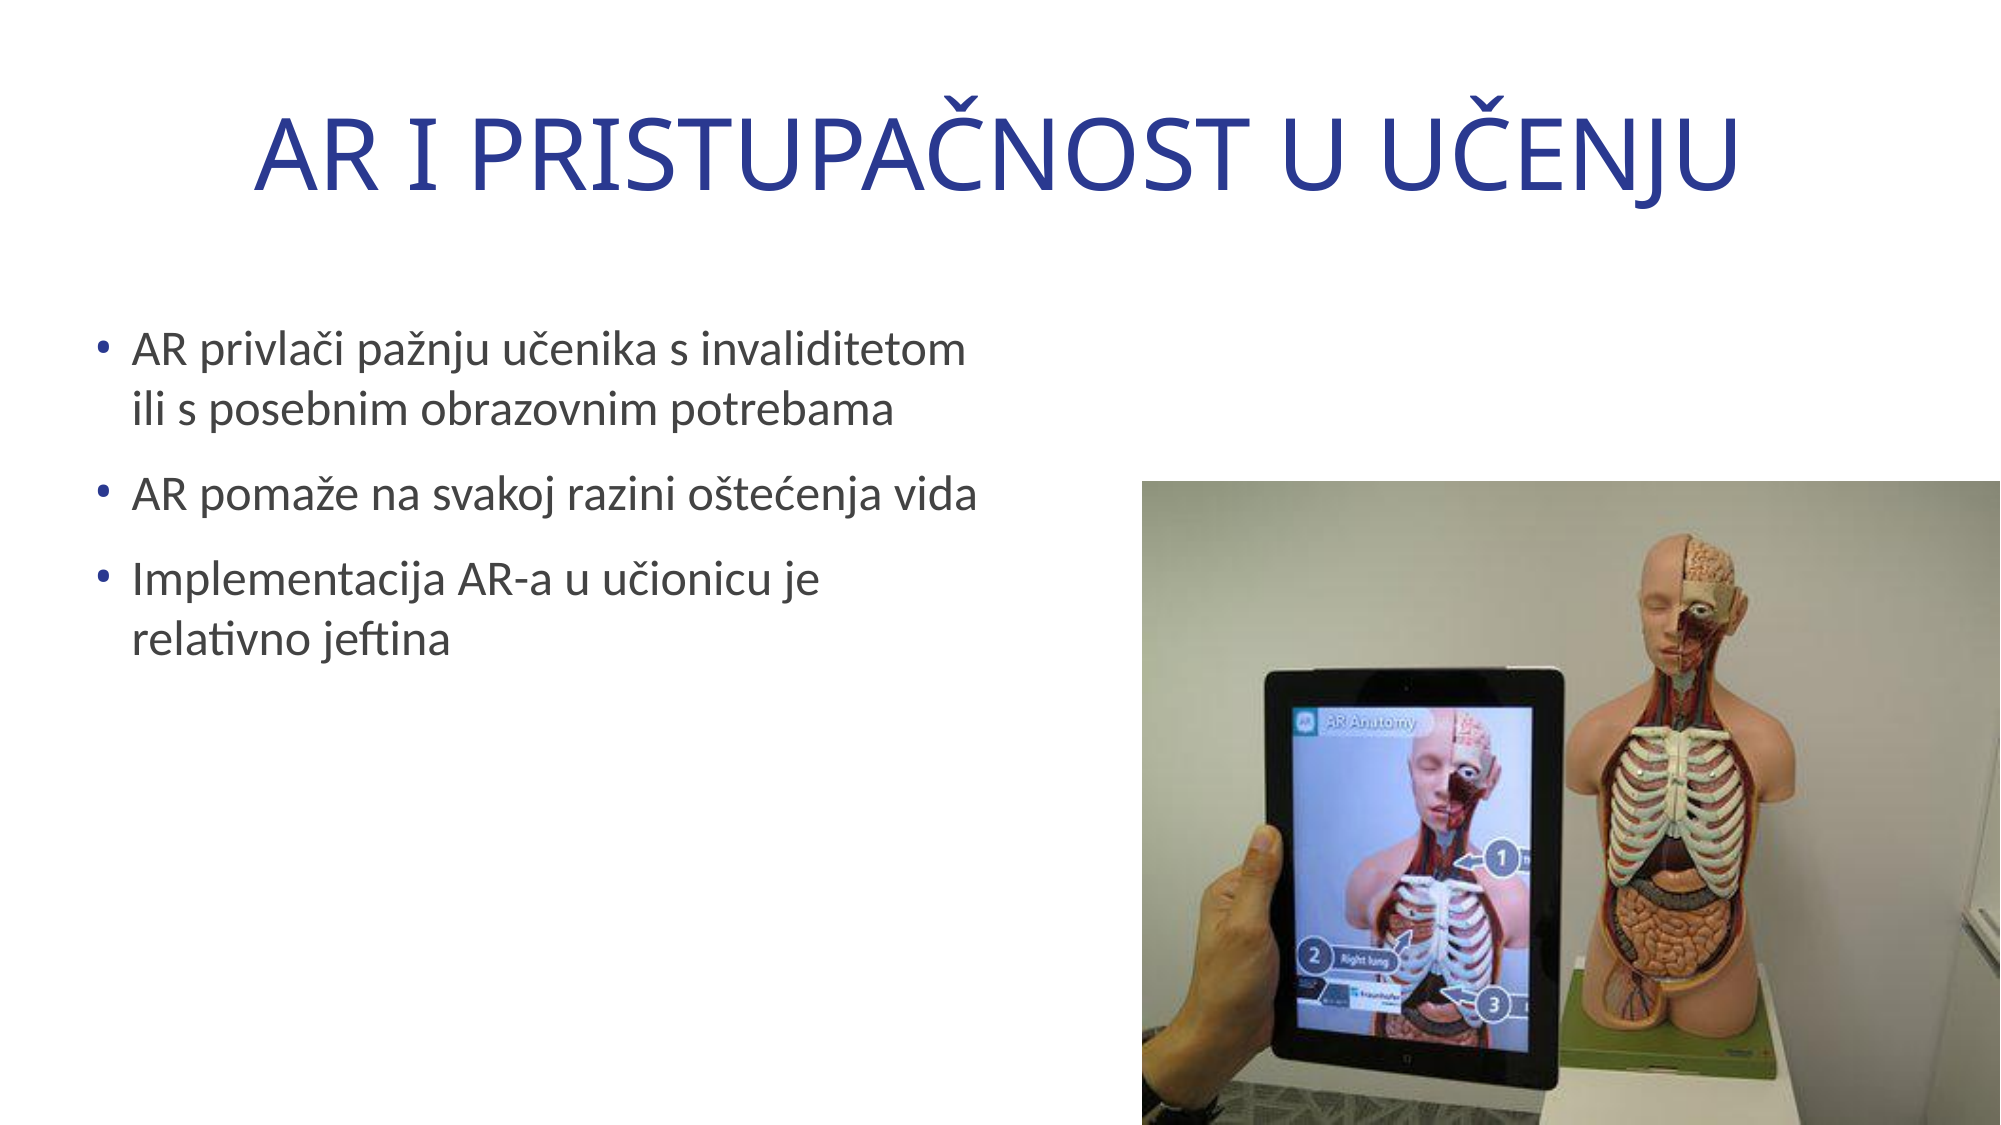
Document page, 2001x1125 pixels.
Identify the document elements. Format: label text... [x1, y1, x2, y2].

picture [1142, 481, 2000, 1125]
title AR I PRISTUPAČNOST U UČENJU [137, 49, 1863, 267]
list AR privlači pažnju učenika s invaliditetom ili s posebnim obrazovnim potrebama AR pomaže na svakoj razini oštećenja vida Implementacija AR-a u učionicu je relativno jeftina [79, 307, 1017, 1022]
